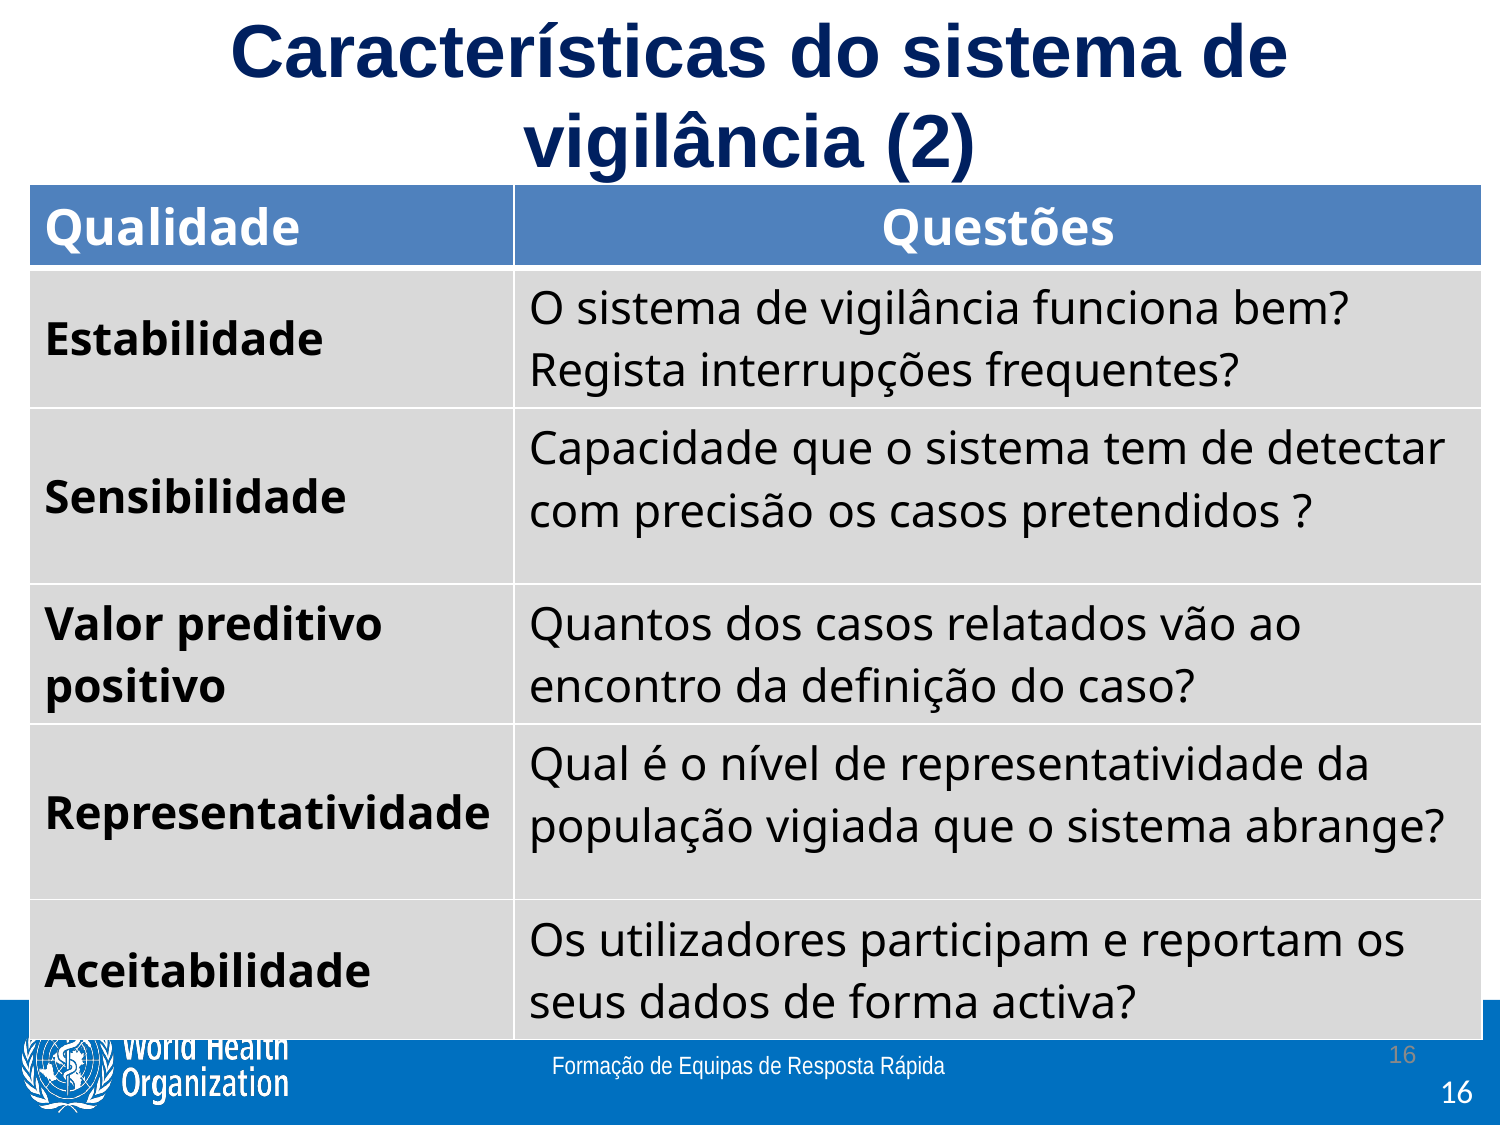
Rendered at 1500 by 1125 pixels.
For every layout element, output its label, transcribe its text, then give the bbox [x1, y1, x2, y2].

picture [21, 1012, 288, 1113]
table_header Qualidade [30, 185, 513, 265]
table_cell Os utilizadores participam e reportam os seus dados de forma activa? [515, 900, 1481, 1039]
table_cell Quantos dos casos relatados vão ao encontro da definição do caso? [515, 585, 1481, 723]
text_box Características do sistema de vigilância (2) [17, 0, 1483, 191]
table_cell Qual é o nível de representatividade da população vigiada que o sistema abrange? [515, 725, 1481, 899]
table_cell Sensibilidade [30, 409, 513, 583]
table_cell Estabilidade [30, 271, 513, 407]
table_cell Representatividade [30, 725, 513, 899]
table_cell Valor preditivo positivo [30, 585, 513, 723]
table_cell O sistema de vigilância funciona bem? Regista interrupções frequentes? [515, 271, 1481, 407]
table_cell Aceitabilidade [30, 900, 513, 1039]
table_header Questões [515, 185, 1481, 265]
slide_number 16 [1081, 1040, 1432, 1093]
table_cell Capacidade que o sistema tem de detectar com precisão os casos pretendidos ? [515, 409, 1481, 583]
